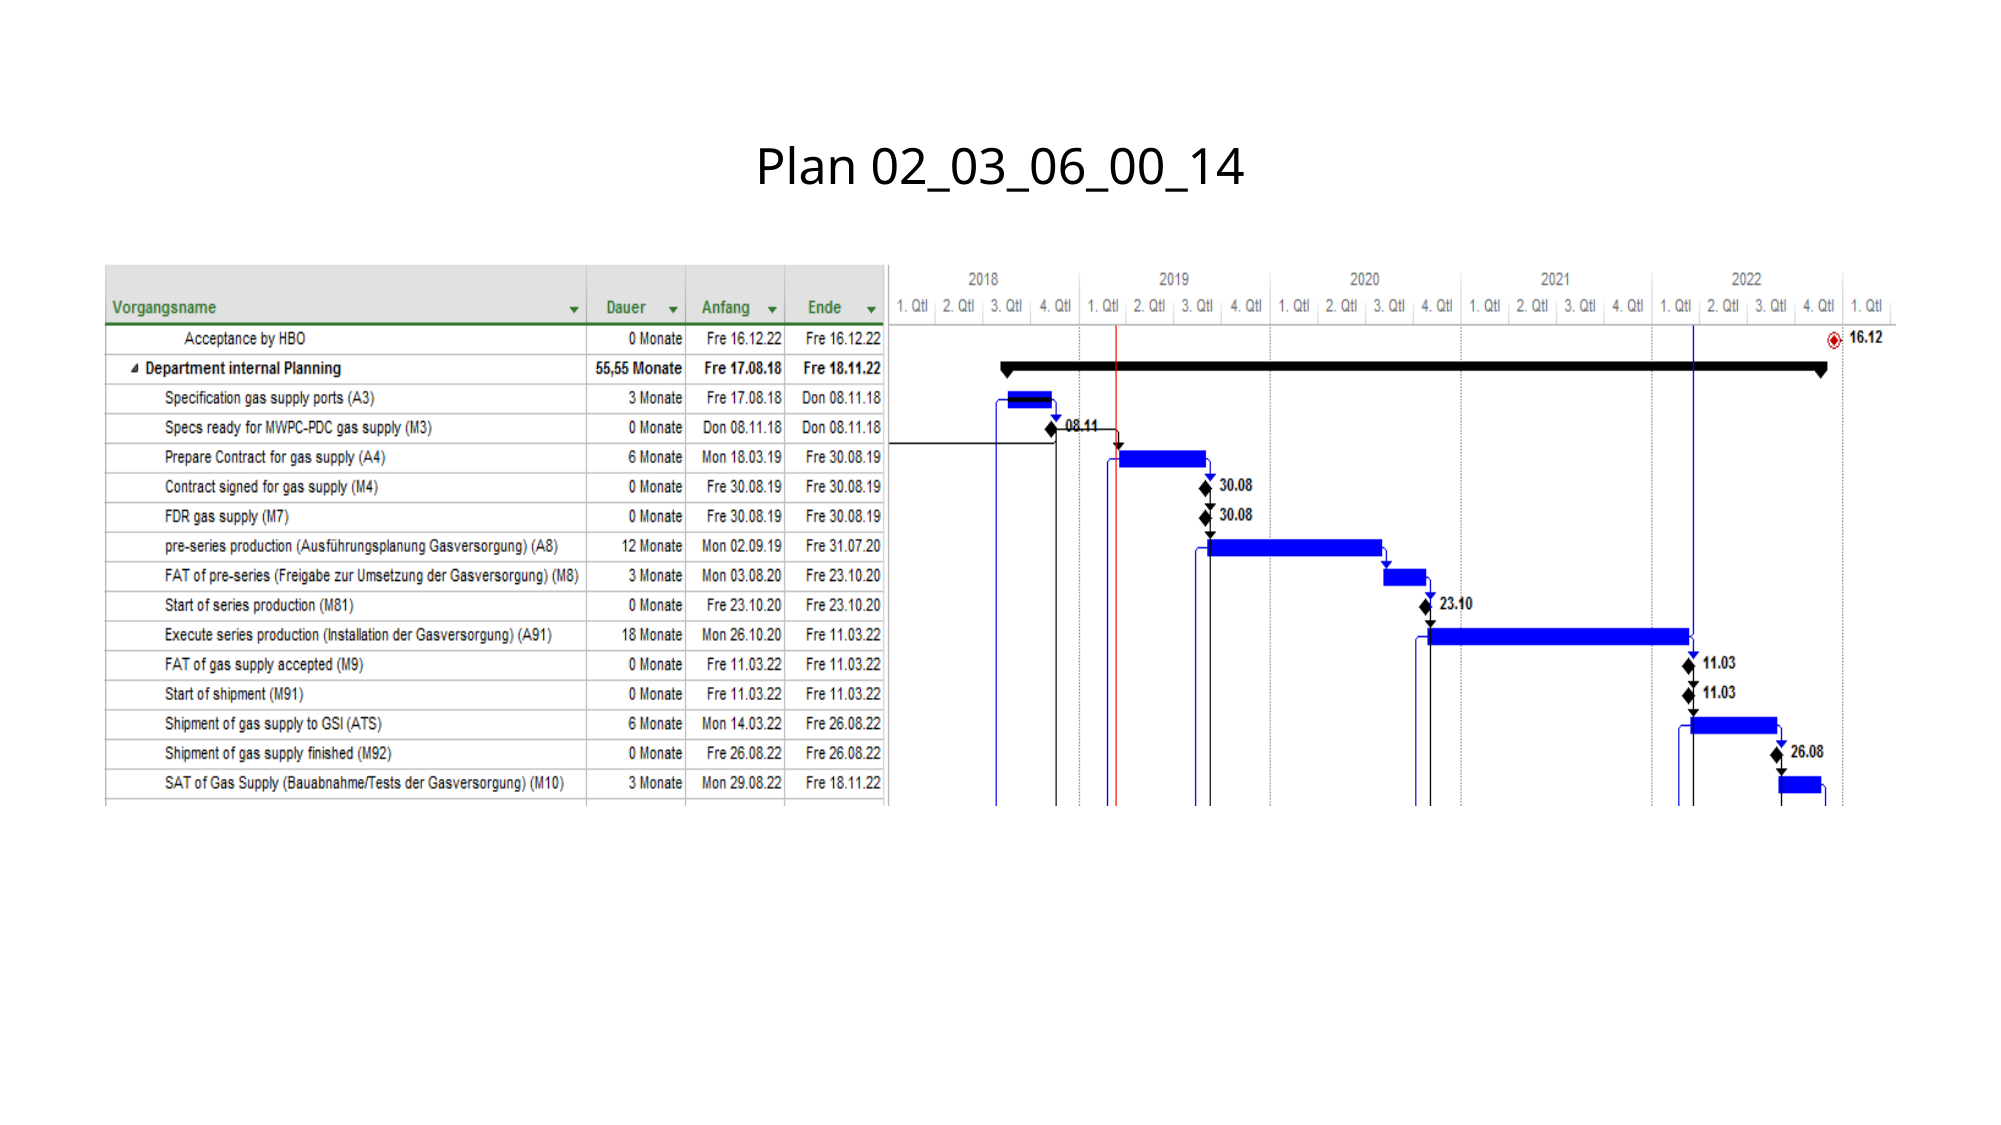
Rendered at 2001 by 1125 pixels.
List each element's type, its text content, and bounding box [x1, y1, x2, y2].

title Plan 02_03_06_00_14 [137, 59, 1863, 262]
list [104, 262, 1896, 806]
